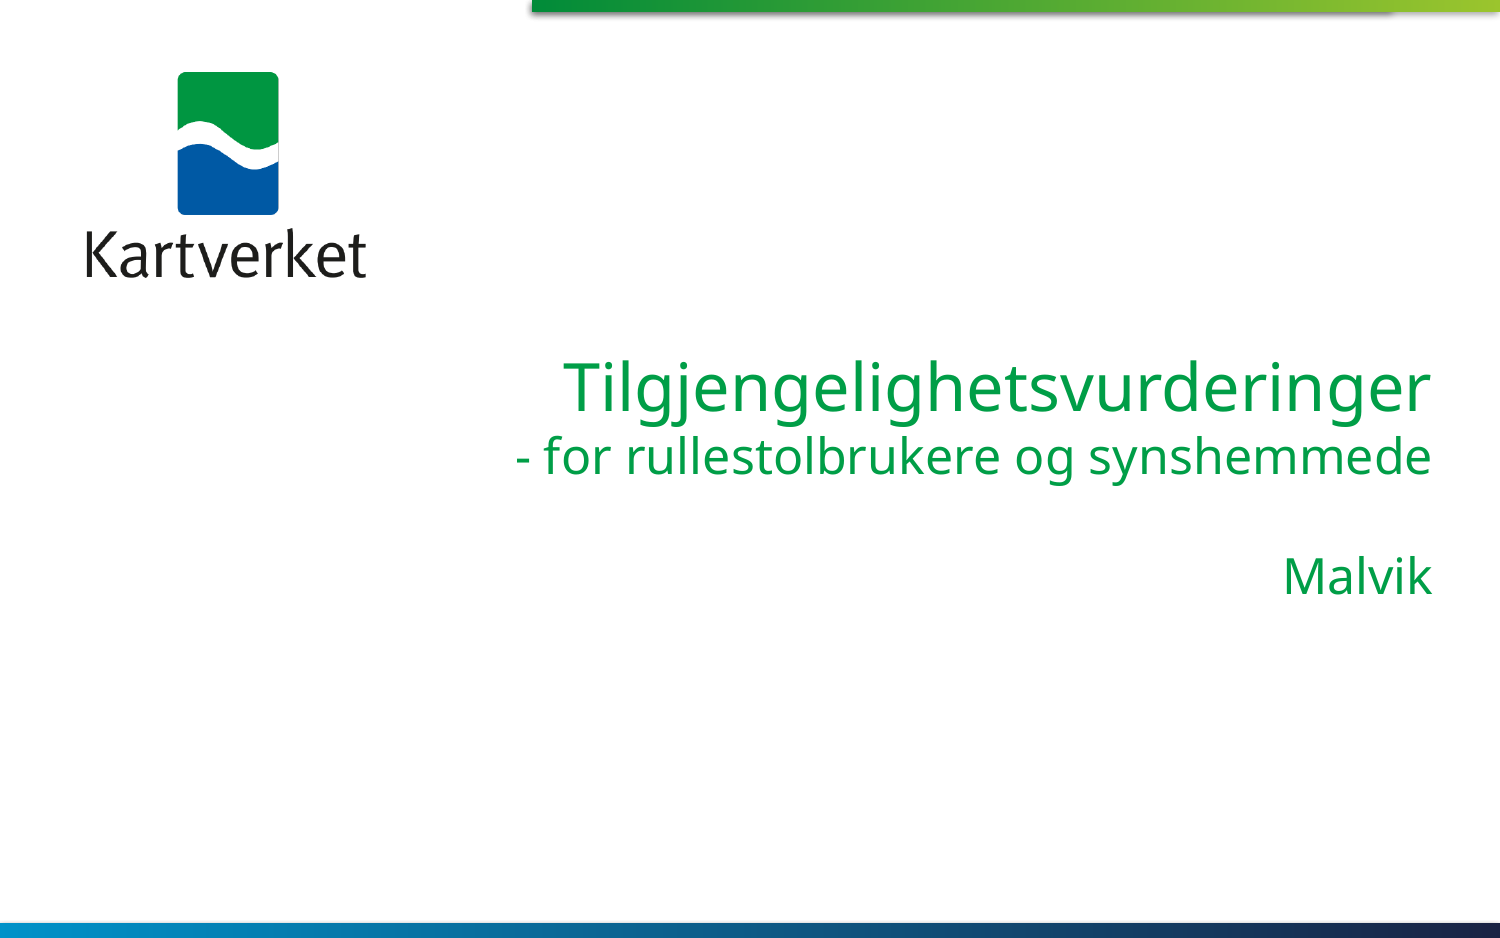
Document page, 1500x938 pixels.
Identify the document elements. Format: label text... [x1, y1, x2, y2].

text_box Tilgjengelighetsvurderinger - for rullestolbrukere og synshemmede Malvik [66, 337, 1449, 613]
